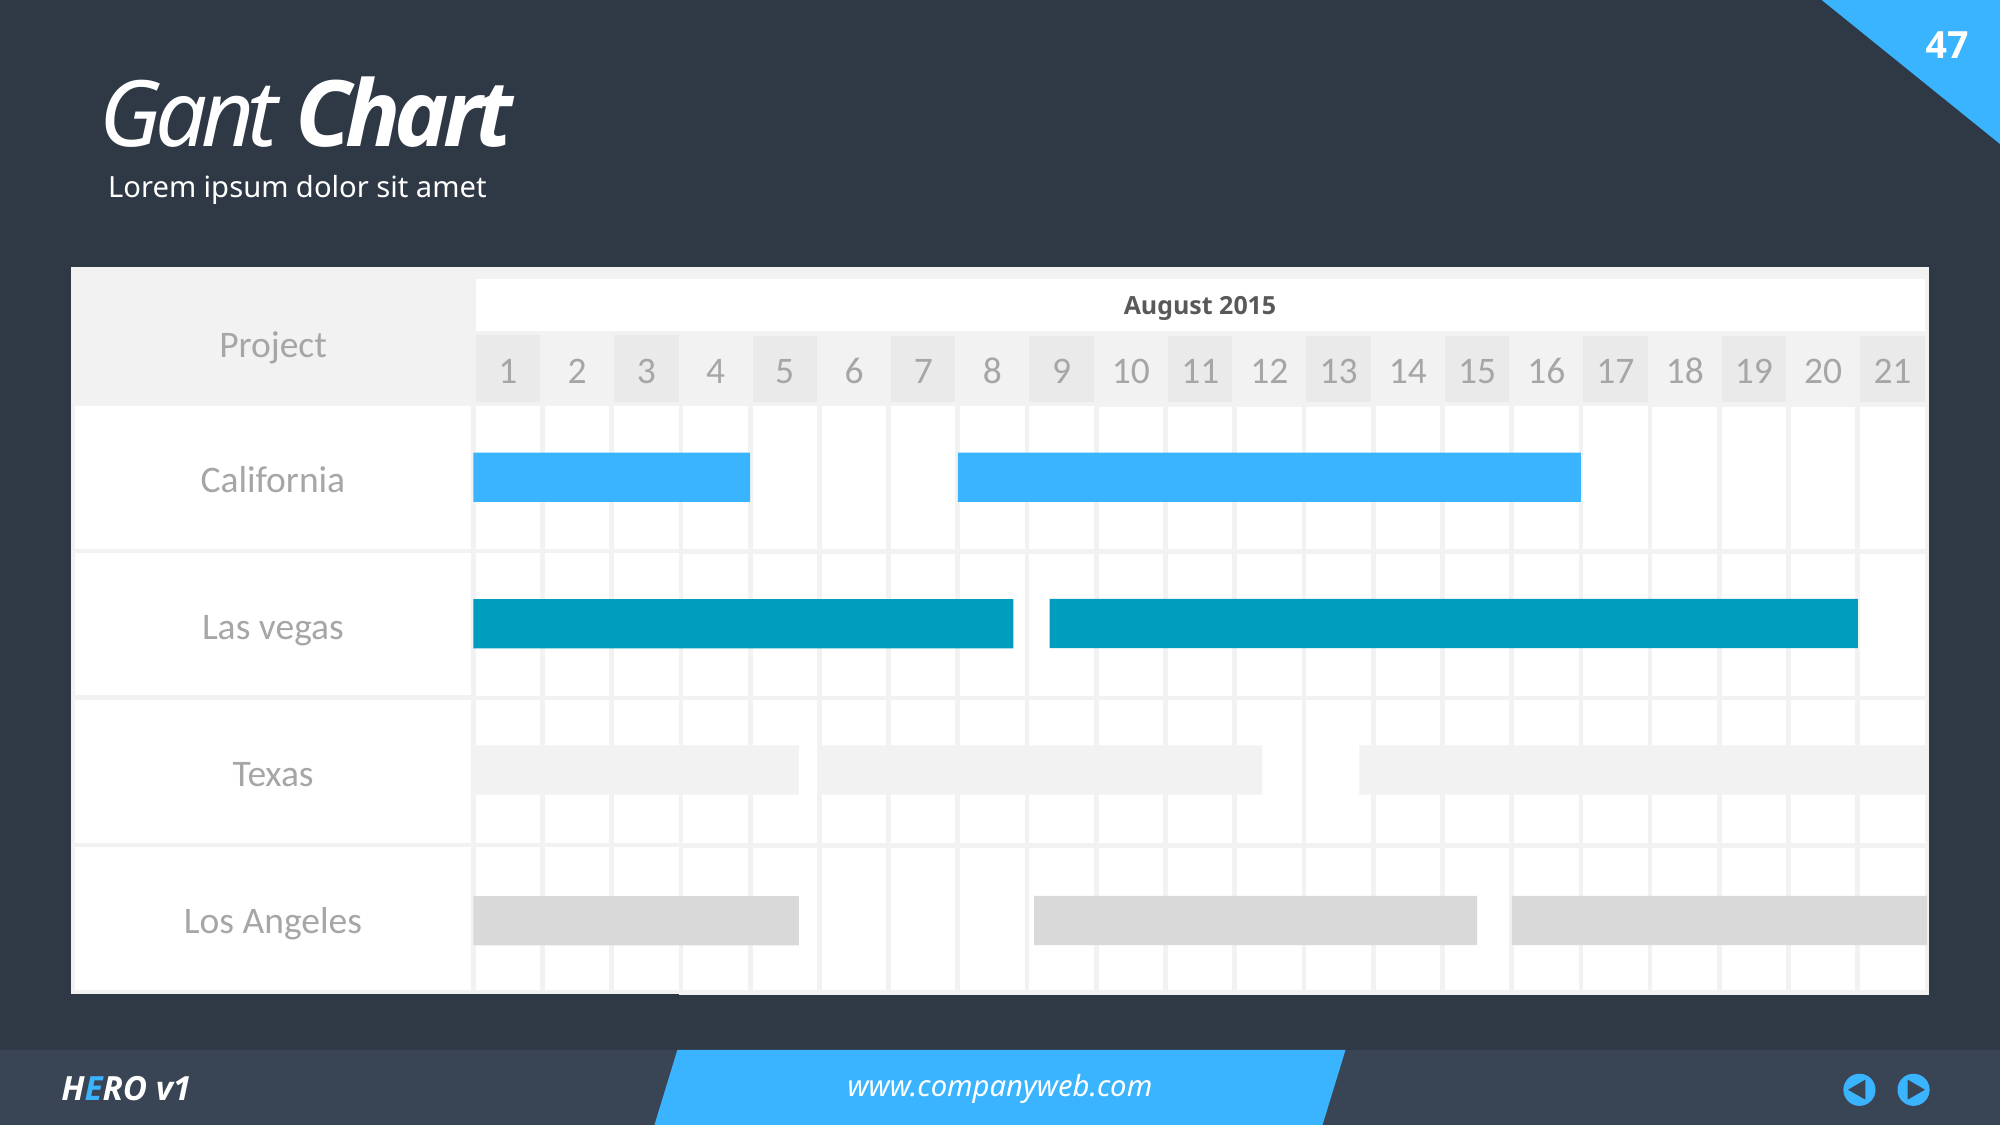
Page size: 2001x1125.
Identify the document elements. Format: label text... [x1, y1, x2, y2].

text_box Gant Chart [84, 63, 1171, 169]
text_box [72, 268, 1928, 993]
text_box Lorem ipsum dolor sit amet [93, 169, 785, 207]
